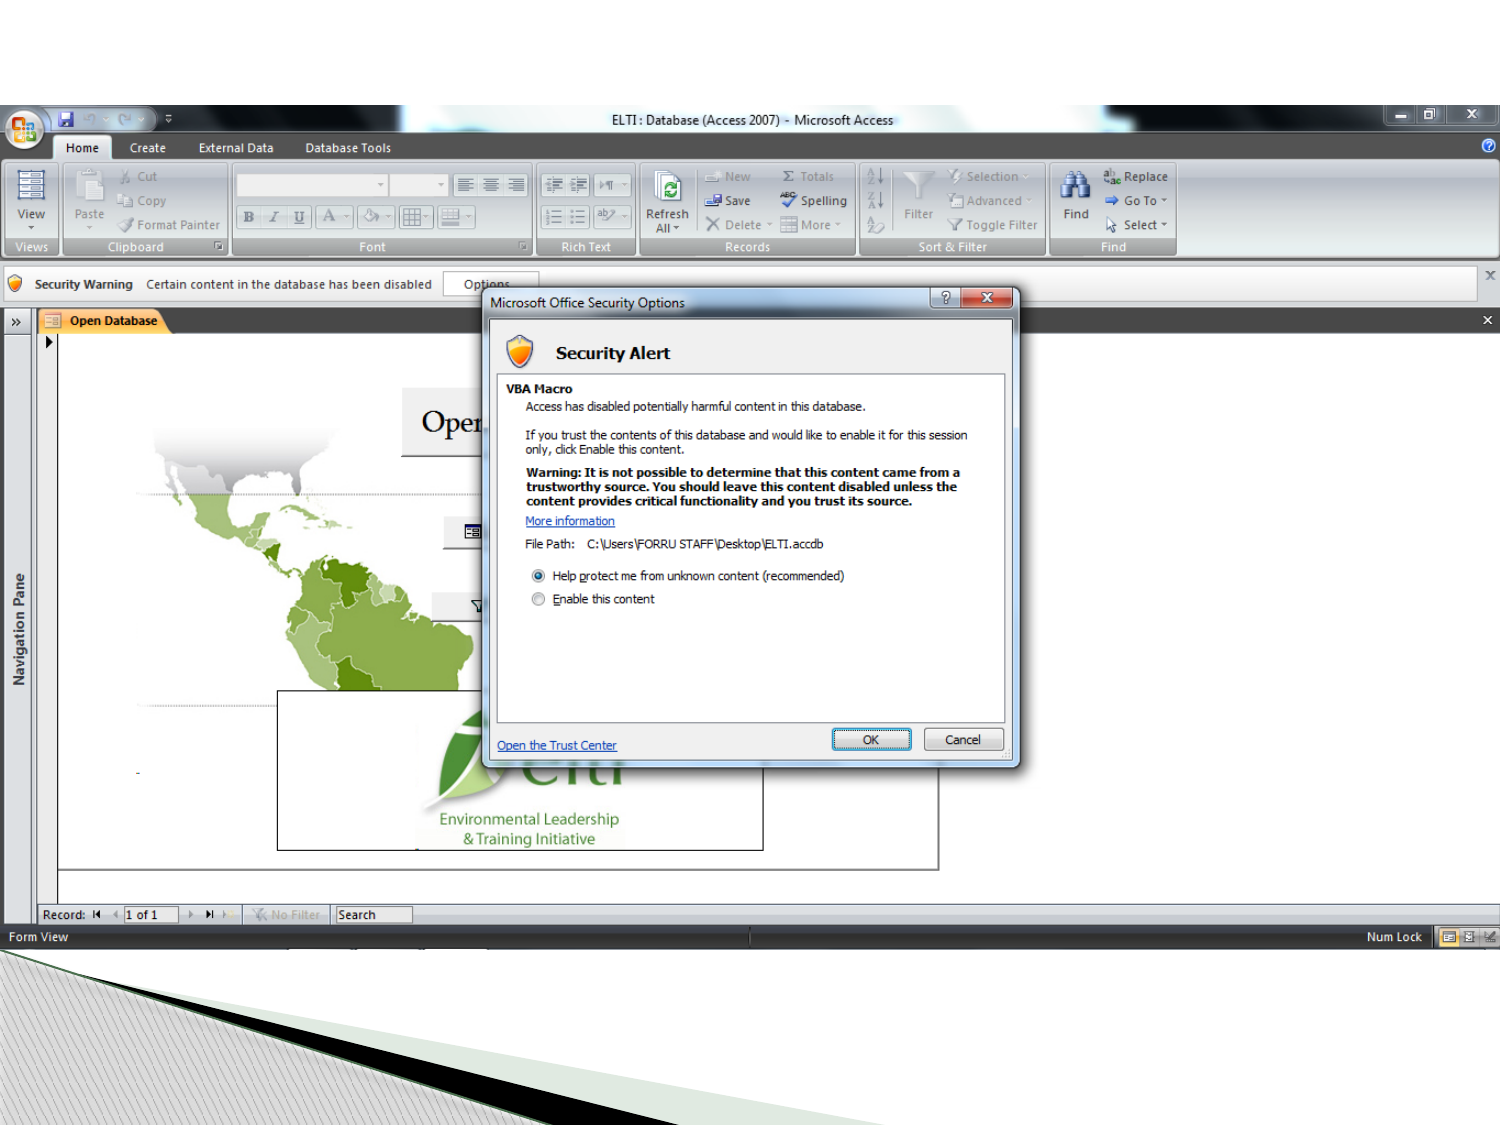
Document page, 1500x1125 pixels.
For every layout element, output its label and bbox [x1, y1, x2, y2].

picture [0, 105, 1500, 950]
